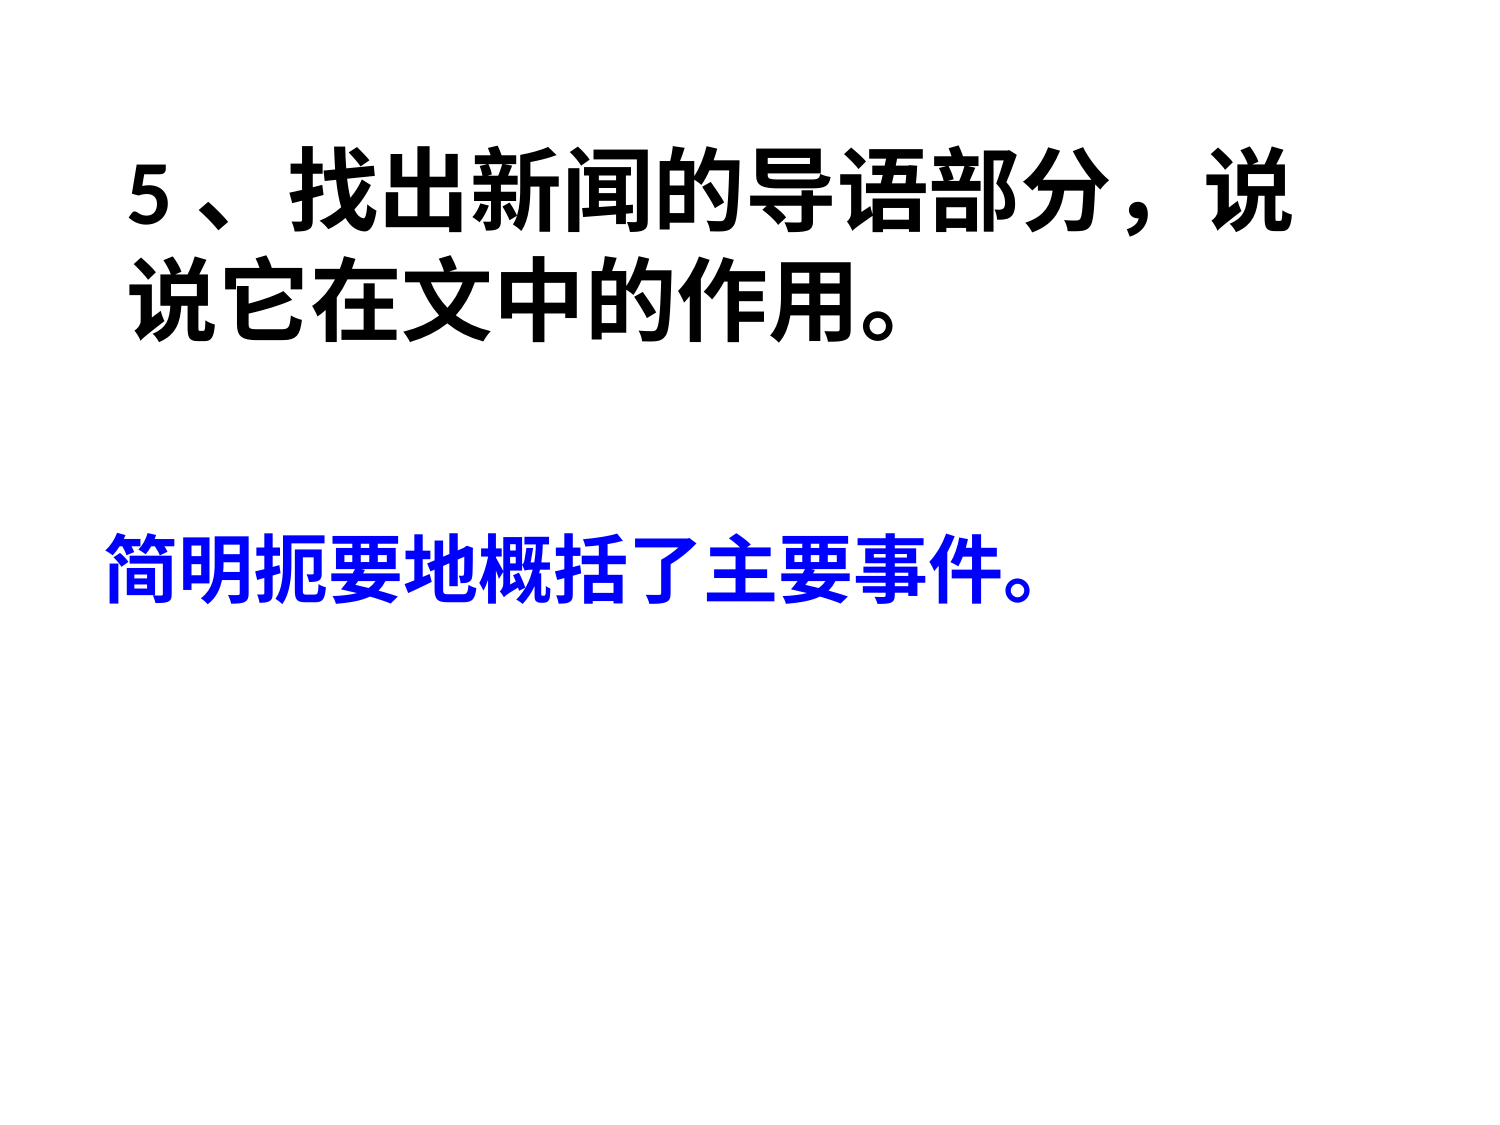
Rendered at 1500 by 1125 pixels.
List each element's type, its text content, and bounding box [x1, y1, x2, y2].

text_box 5、找出新闻的导语部分，说说它在文中的作用。 [112, 125, 1400, 361]
text_box 简明扼要地概括了主要事件。 [88, 515, 1448, 748]
